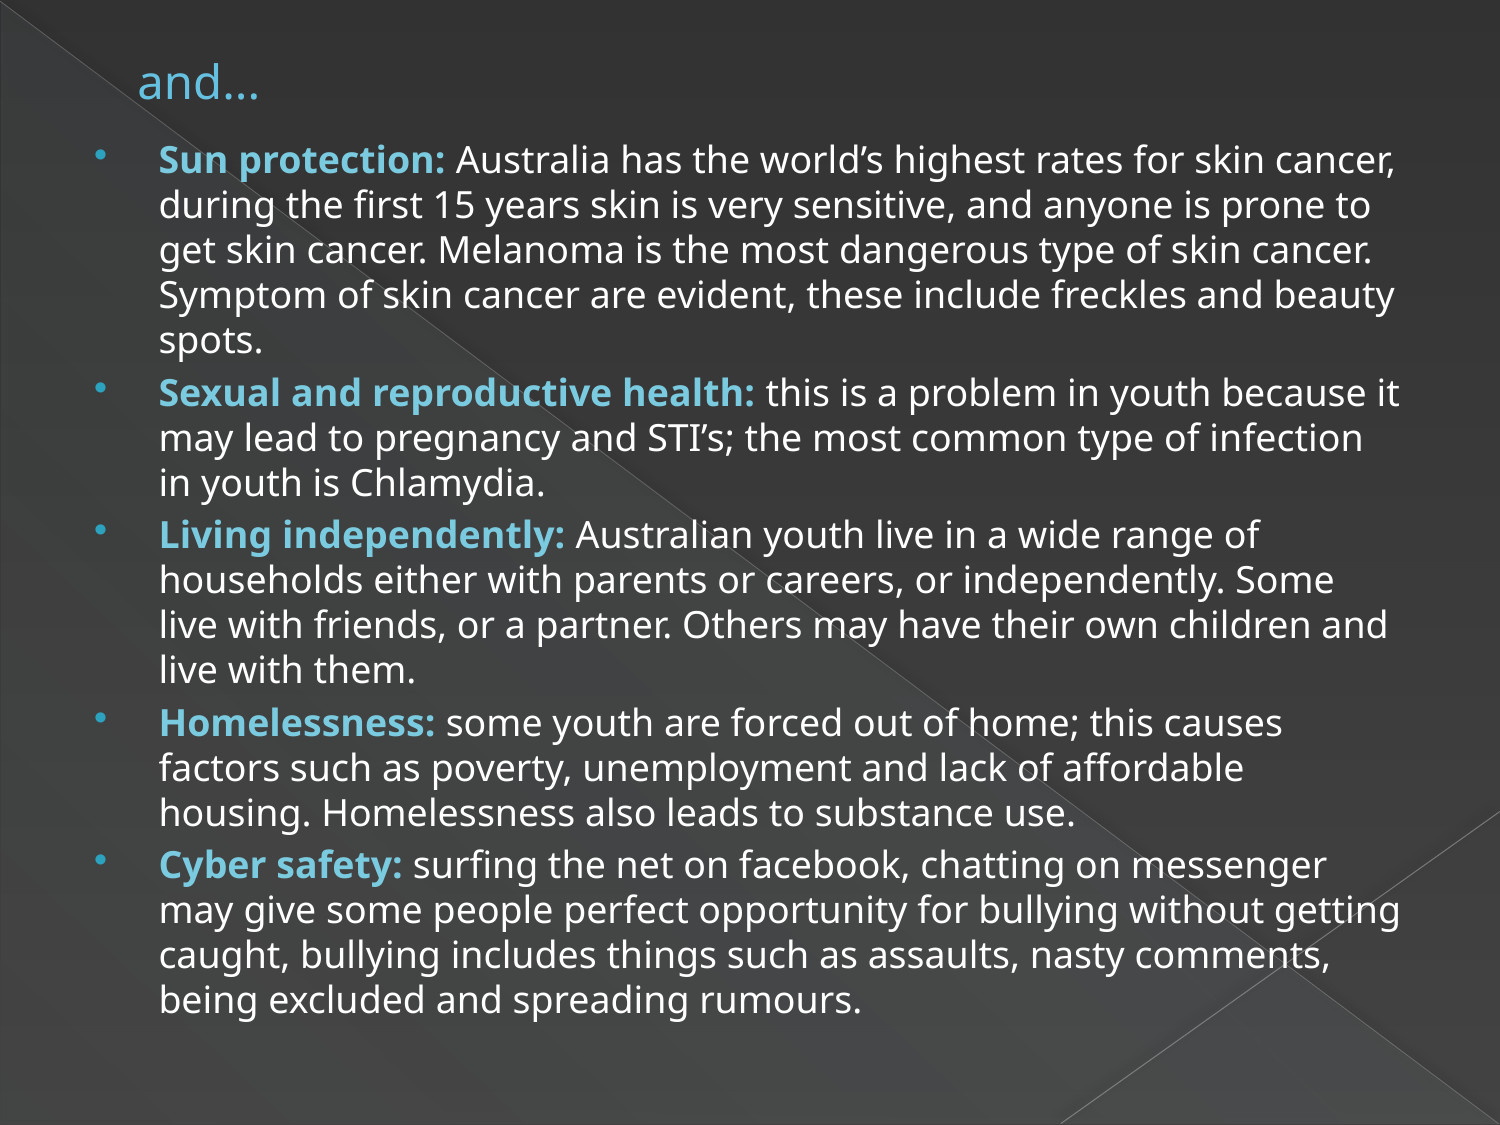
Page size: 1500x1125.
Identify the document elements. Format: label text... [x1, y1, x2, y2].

list Sun protection: Australia has the world’s highest rates for skin cancer, during the first 15 years skin is very sensitive, and anyone is prone to get skin cancer. Melanoma is the most dangerous type of skin cancer. Symptom of skin cancer are evident, these include freckles and beauty spots. Sexual and reproductive health: this is a problem in youth because it may lead to pregnancy and STI’s; the most common type of infection in youth is Chlamydia. Living independently: Australian youth live in a wide range of households either with parents or careers, or independently. Some live with friends, or a partner. Others may have their own children and live with them. Homelessness: some youth are forced out of home; this causes factors such as poverty, unemployment and lack of affordable housing. Homelessness also leads to substance use. Cyber safety: surfing the net on facebook, chatting on messenger may give some people perfect opportunity for bullying without getting caught, bullying includes things such as assaults, nasty comments, being excluded and spreading rumours. [70, 128, 1421, 1055]
title and... [75, 45, 1425, 118]
